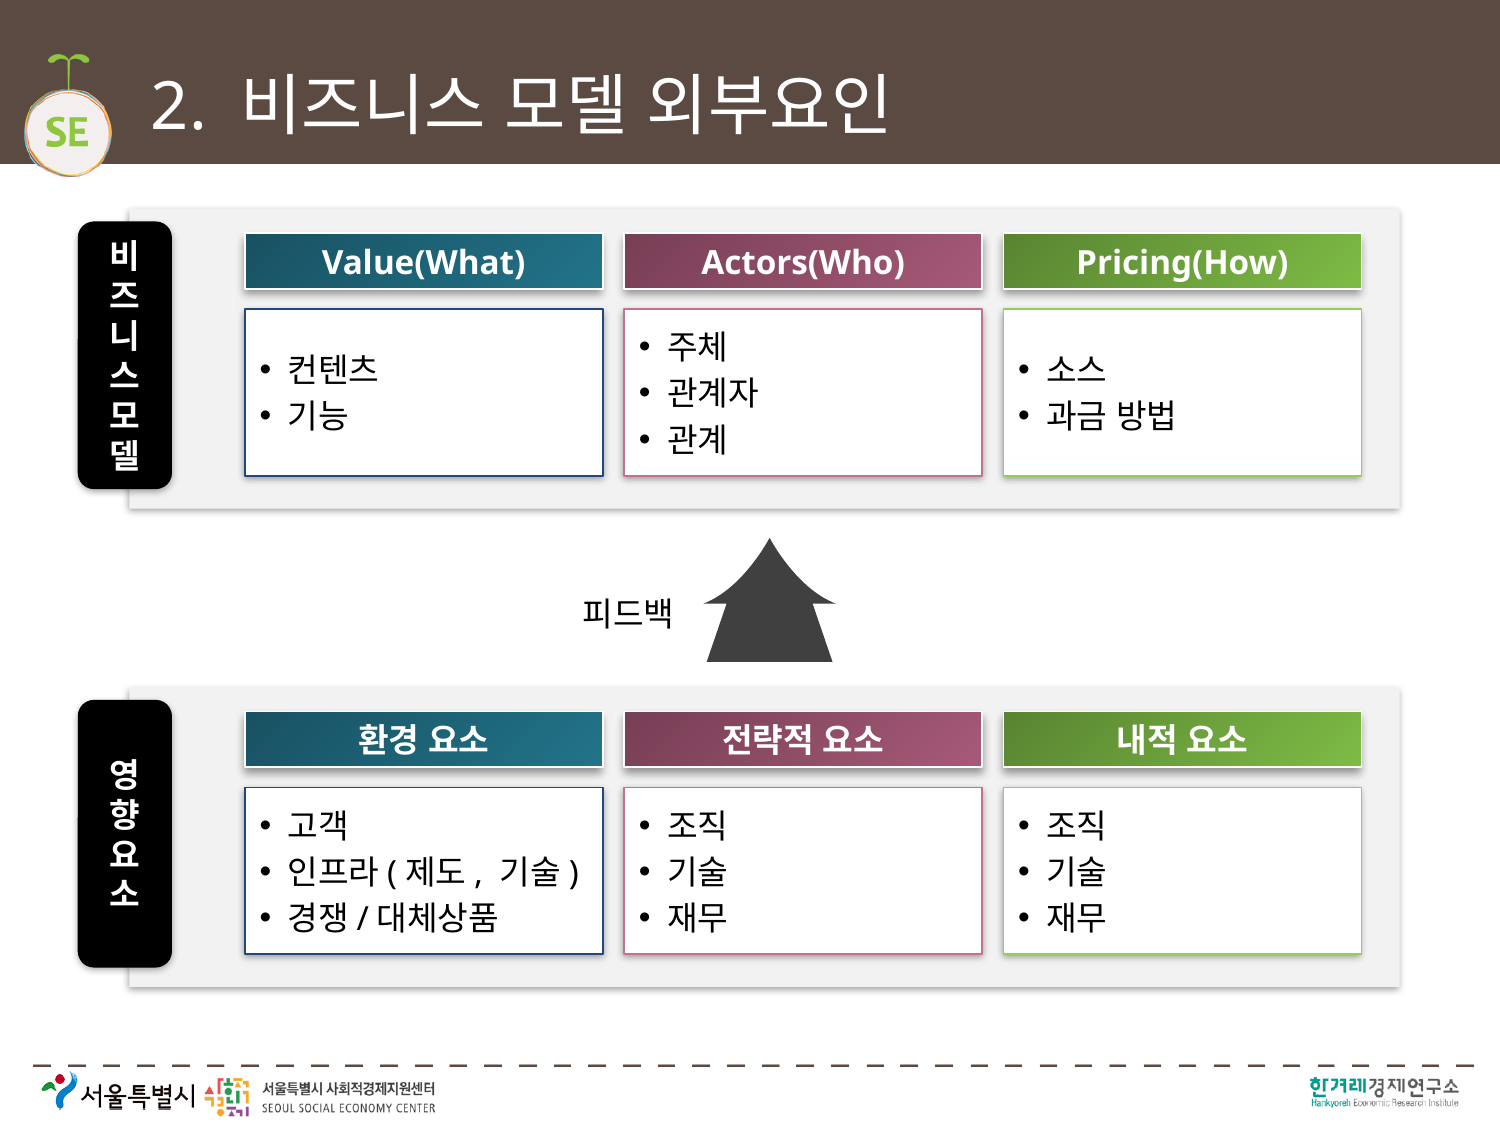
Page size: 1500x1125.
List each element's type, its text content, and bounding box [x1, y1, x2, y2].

text_box 전략적 요소 [624, 711, 983, 768]
text_box 주체 관계자 관계 [623, 308, 983, 477]
title 2. 비즈니스 모델 외부요인 [135, 45, 1463, 161]
picture [0, 0, 1500, 1125]
text_box 조직 기술 재무 [1003, 787, 1362, 955]
text_box 내적 요소 [1003, 711, 1362, 768]
text_box 환경 요소 [244, 711, 603, 768]
text_box 영향 요소 [77, 699, 172, 968]
text_box 비즈니스 모델 [77, 221, 172, 490]
text_box 고객 인프라(제도, 기술) 경쟁/대체상품 [244, 787, 604, 955]
text_box 조직 기술 재무 [623, 787, 983, 955]
text_box Actors(Who) [624, 233, 983, 289]
text_box Value(What) [244, 233, 603, 289]
text_box 컨텐츠 기능 [244, 308, 604, 477]
text_box 소스 과금 방법 [1003, 308, 1362, 477]
text_box [129, 208, 1400, 509]
text_box [129, 686, 1400, 988]
text_box [703, 537, 836, 662]
text_box 피드백 [568, 585, 690, 641]
text_box Pricing(How) [1003, 233, 1362, 289]
